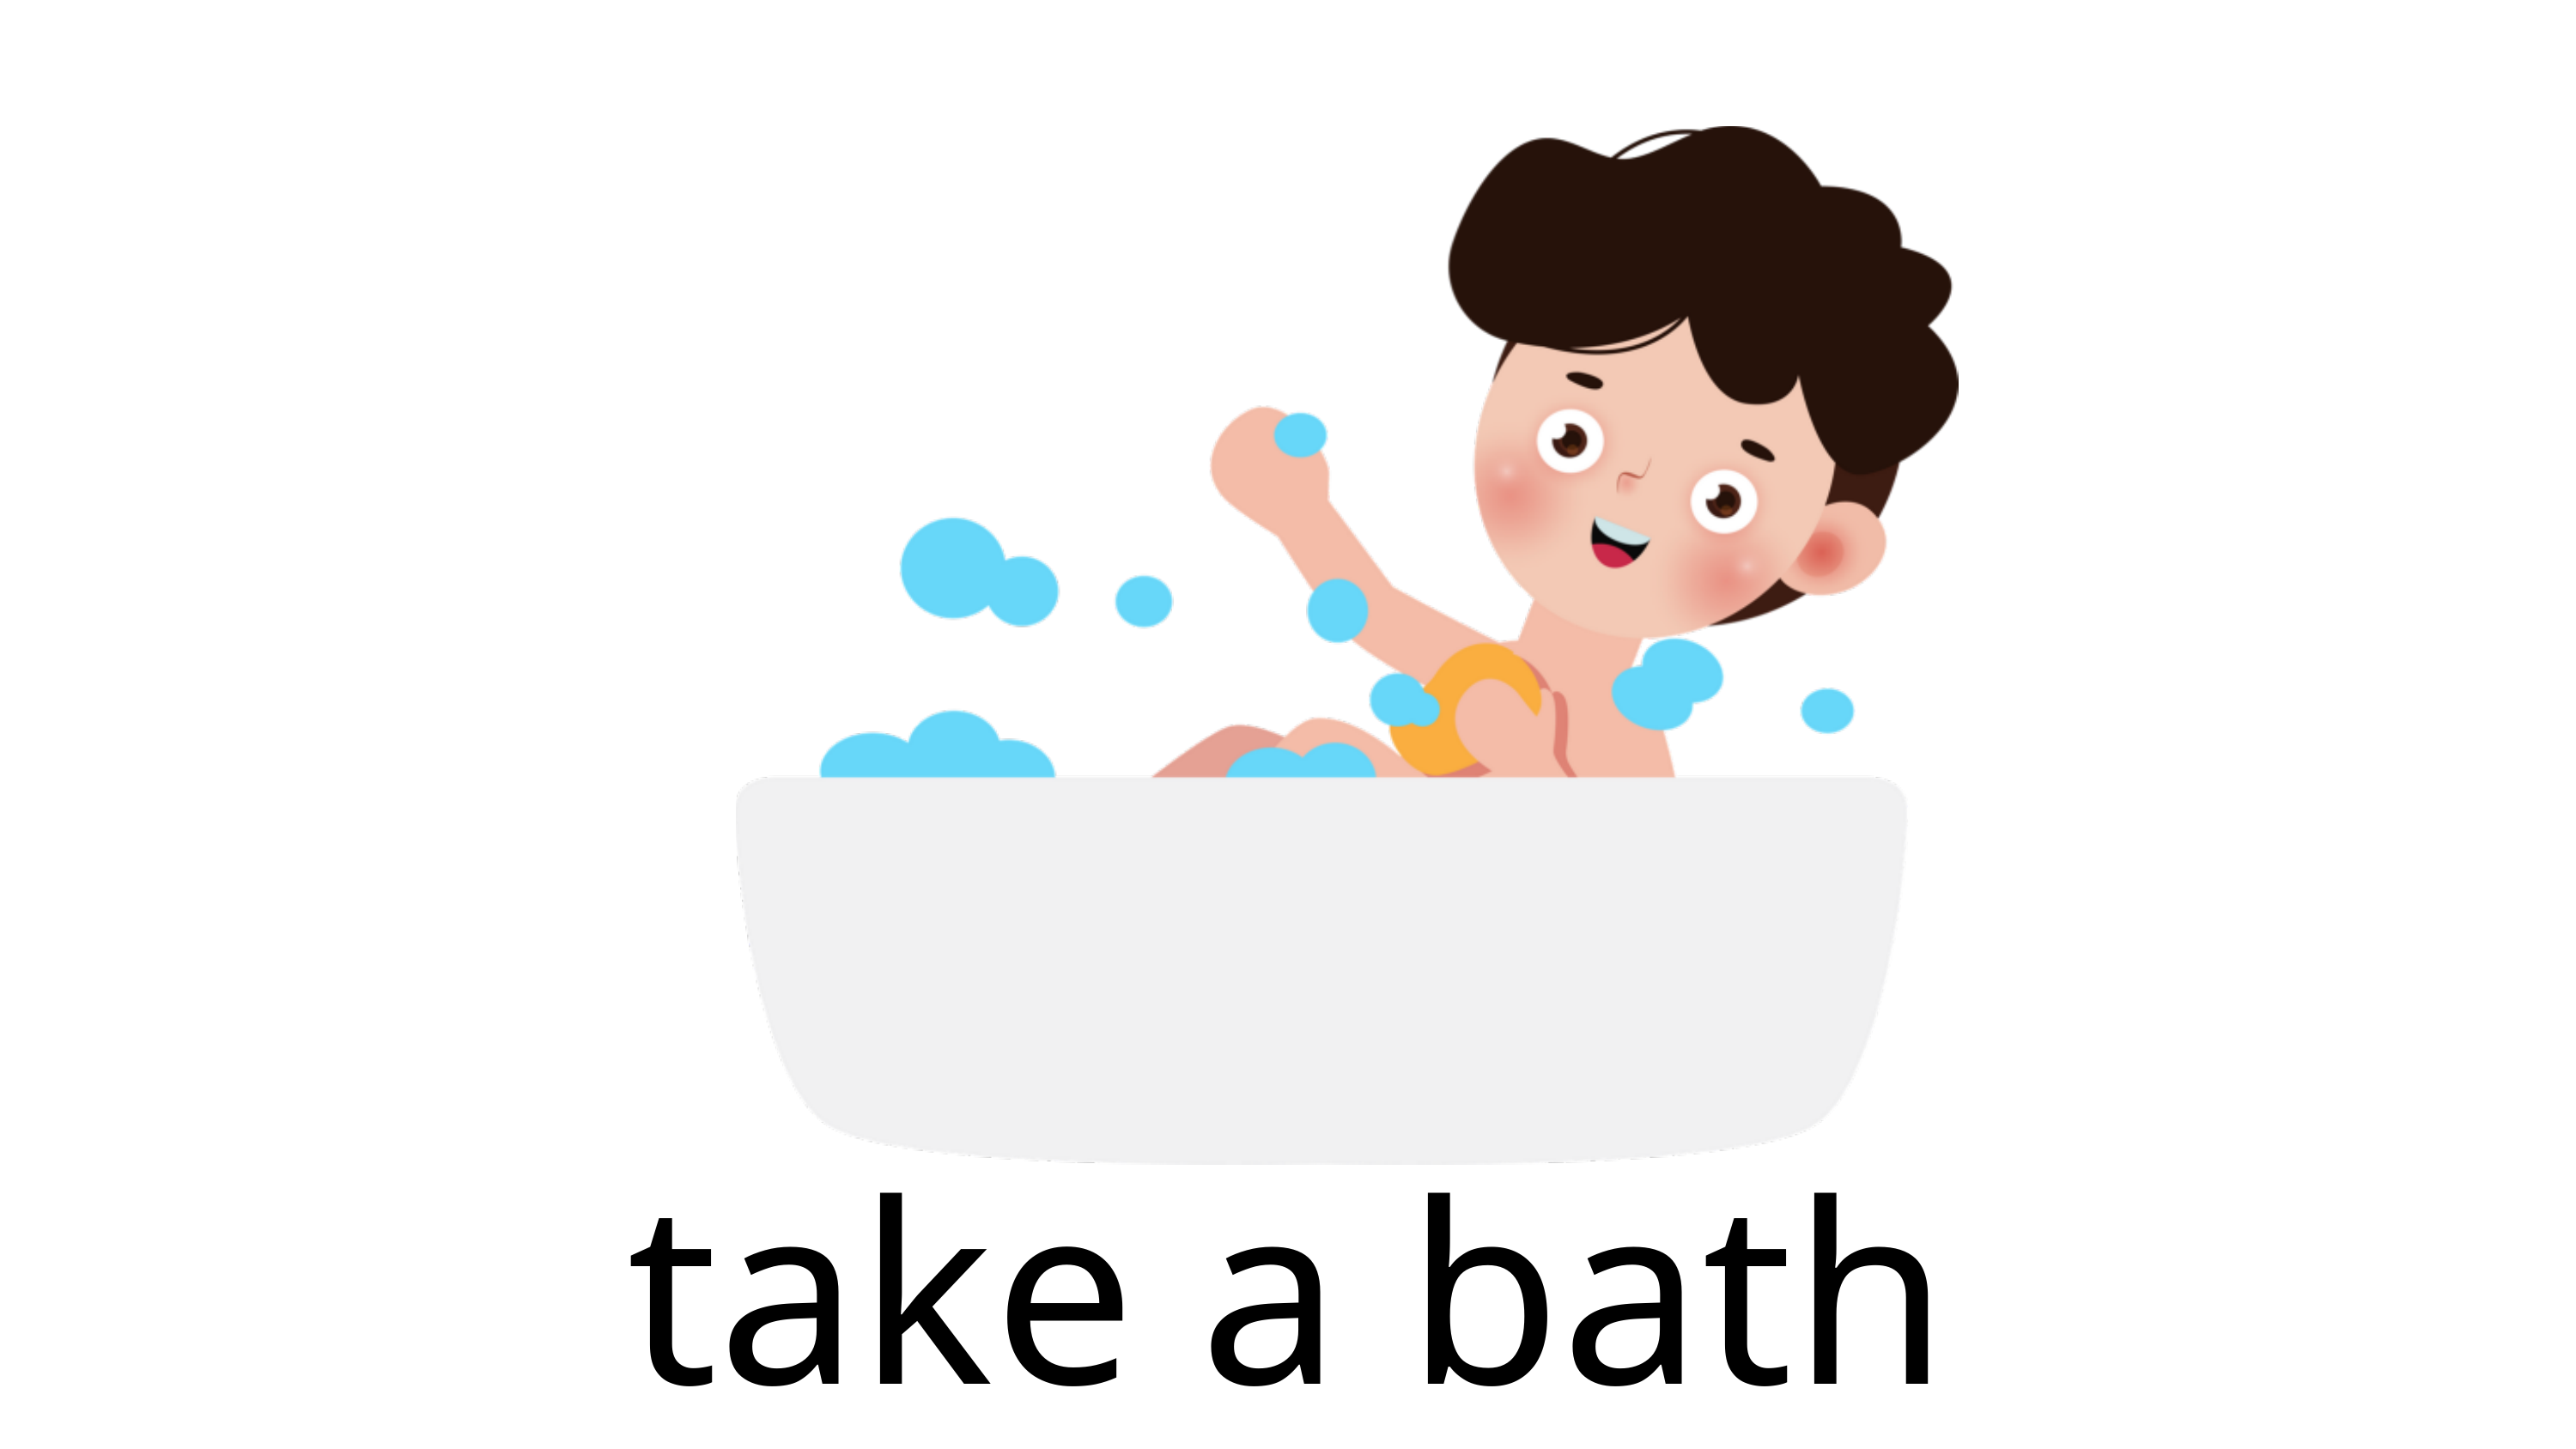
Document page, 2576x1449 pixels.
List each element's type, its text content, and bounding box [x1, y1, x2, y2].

text_box take a bath [350, 1208, 2226, 1435]
picture [736, 125, 1959, 1165]
